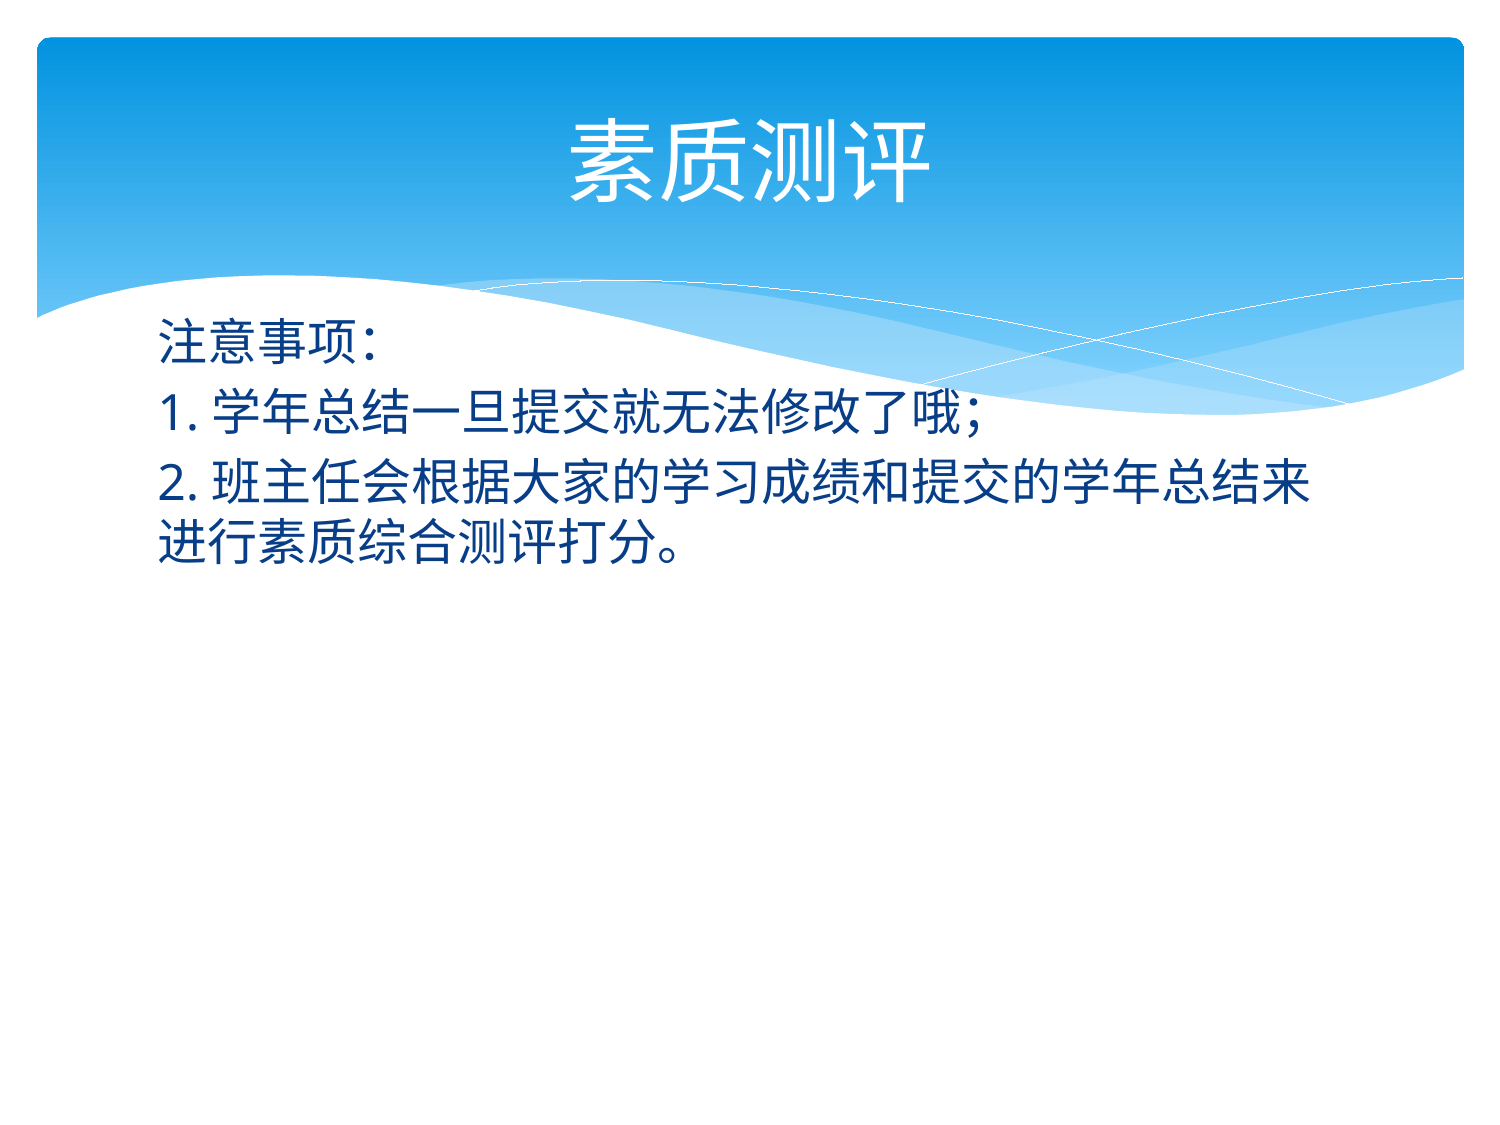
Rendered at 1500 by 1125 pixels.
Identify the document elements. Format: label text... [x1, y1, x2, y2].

list 注意事项： 1.学年总结一旦提交就无法修改了哦； 2.班主任会根据大家的学习成绩和提交的学年总结来进行素质综合测评打分。 [142, 302, 1358, 869]
title 素质测评 [75, 55, 1425, 261]
